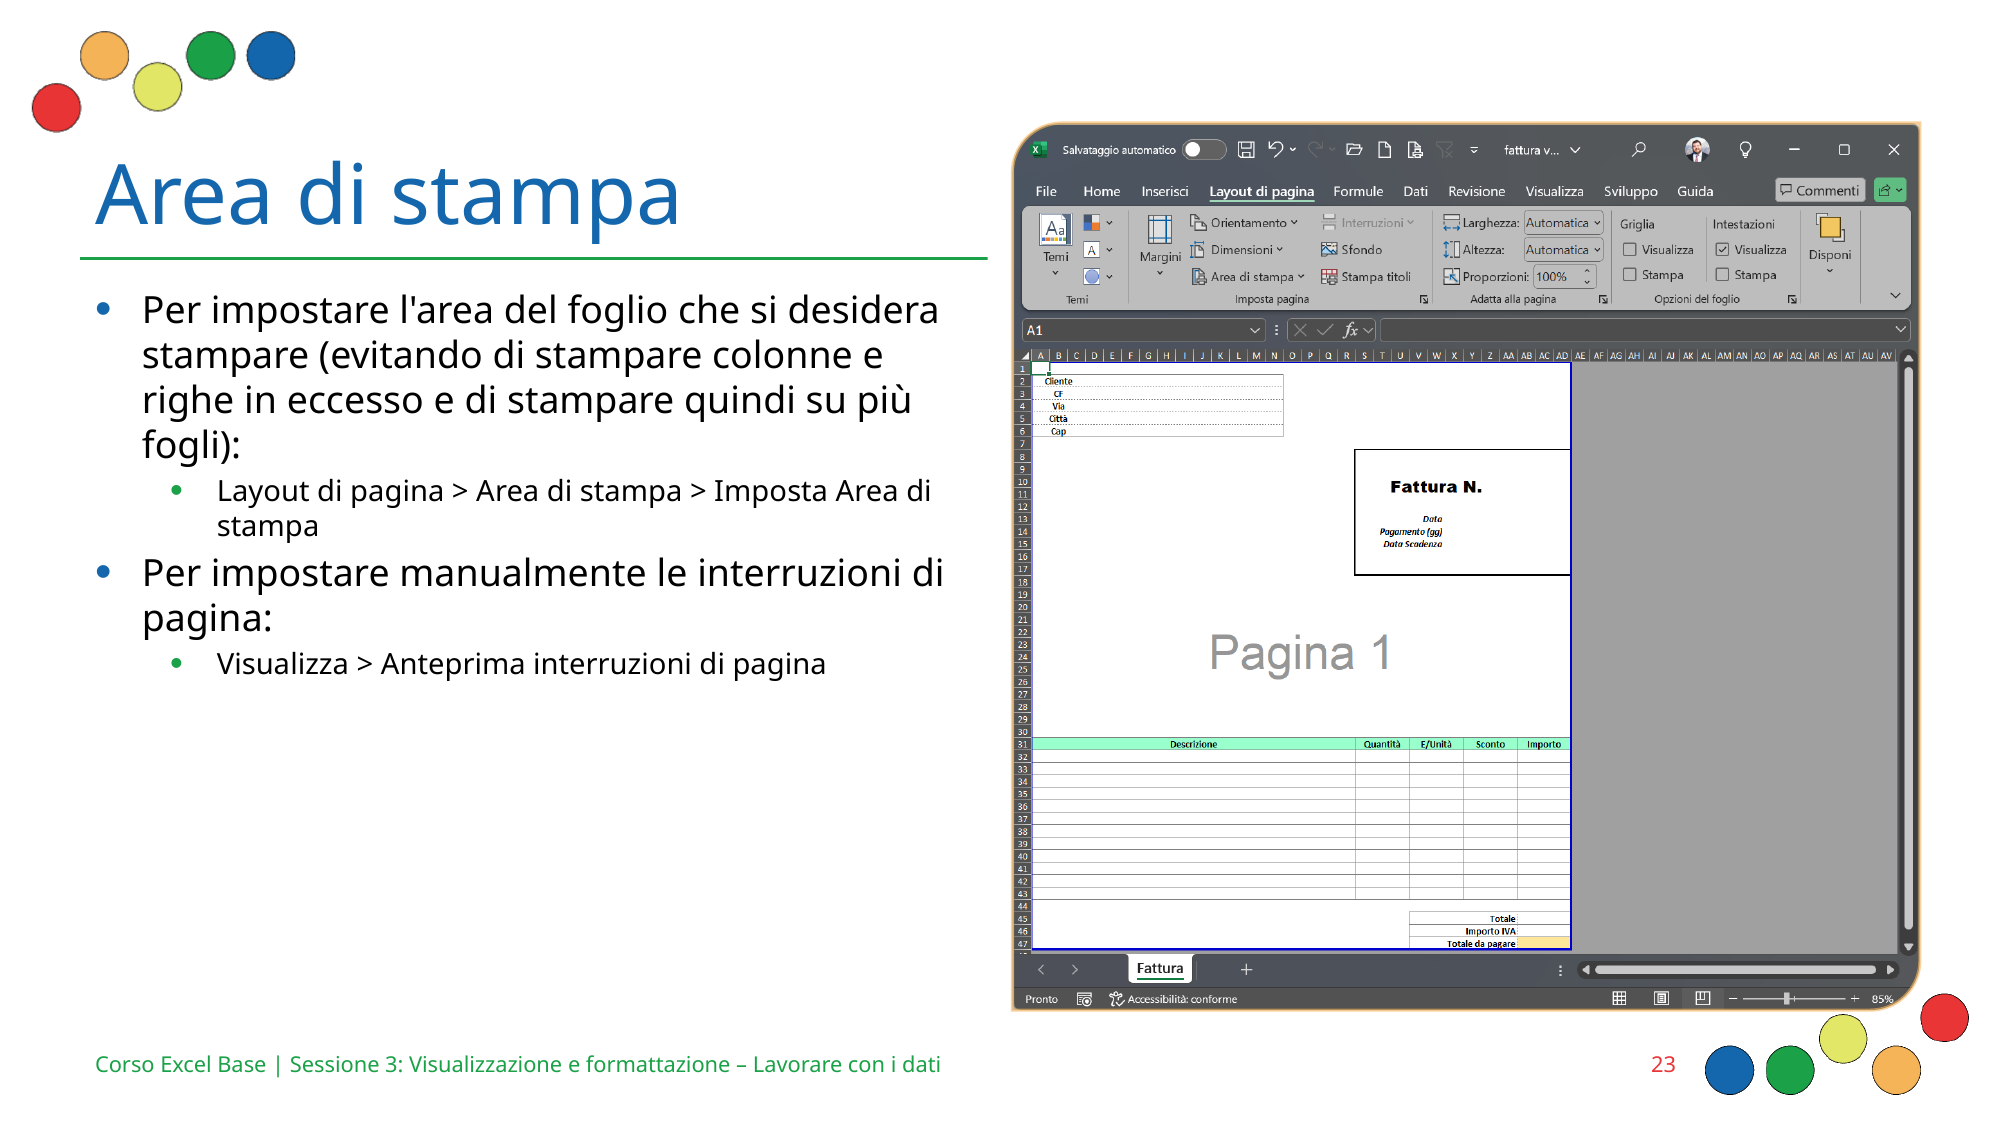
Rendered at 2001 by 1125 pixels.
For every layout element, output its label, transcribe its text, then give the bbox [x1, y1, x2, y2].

picture [1012, 122, 1971, 1096]
picture [29, 30, 295, 135]
list Per impostare l'area del foglio che si desidera stampare (evitando di stampare colonne e righe in eccesso e di stampare quindi su più fogli): Layout di pagina > Area di stampa > Imposta Area di stampa Per impostare manualmente le interruzioni di pagina: Visualizza > Anteprima interruzioni di pagina [80, 278, 988, 1011]
slide_number 23 [1583, 1035, 1692, 1096]
footer Corso Excel Base | Sessione 3: Visualizzazione e formattazione – Lavorare con i dati [80, 1035, 1571, 1096]
title Area di stampa [80, 123, 988, 259]
